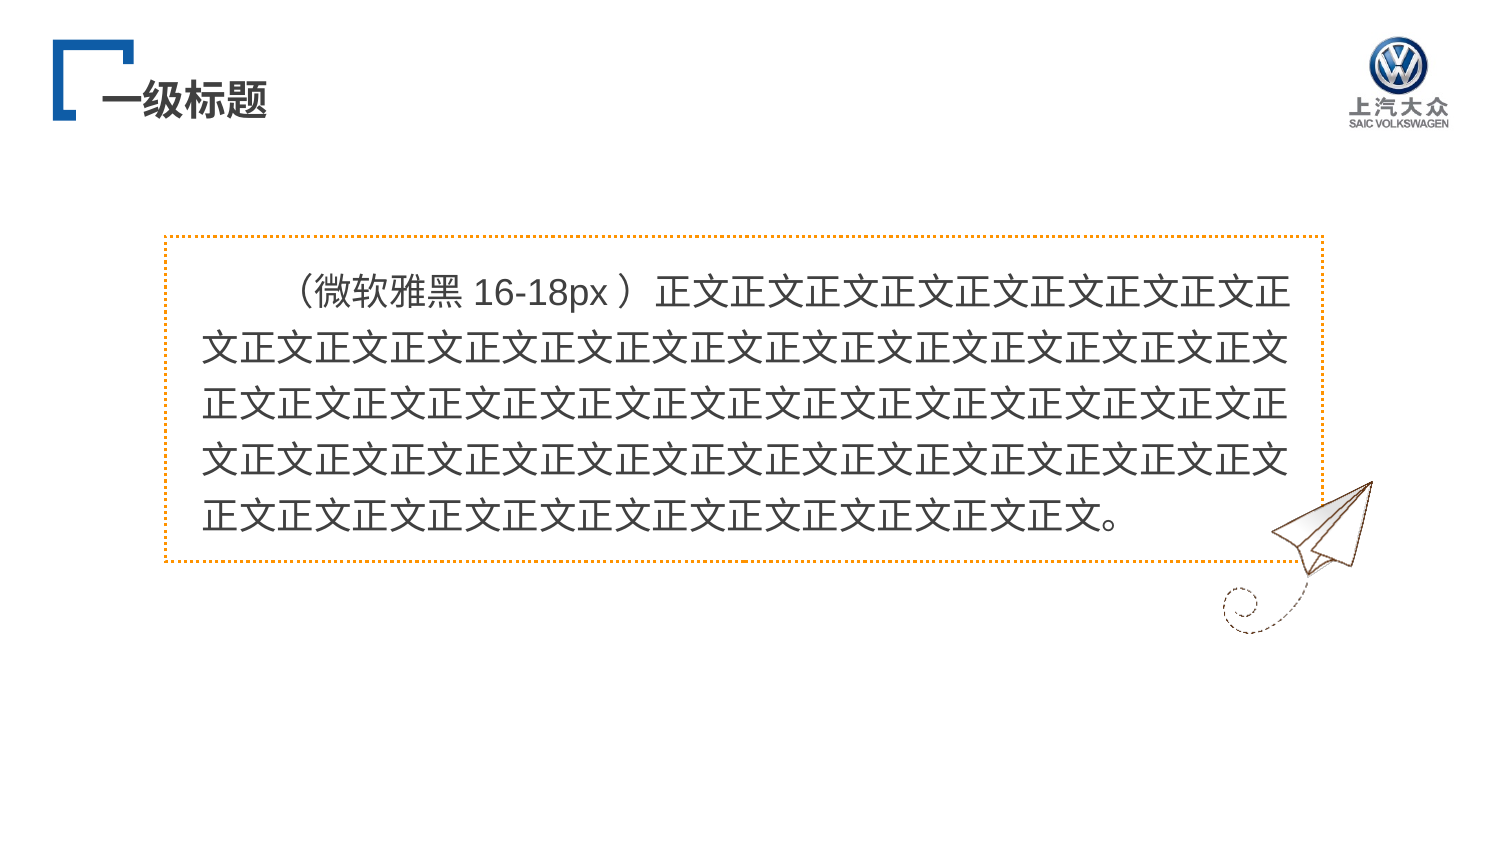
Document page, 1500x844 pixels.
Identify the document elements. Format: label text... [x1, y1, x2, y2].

picture [1338, 32, 1459, 131]
title 一级标题 [86, 71, 1279, 126]
picture [1218, 474, 1392, 648]
text_box [164, 235, 1324, 562]
